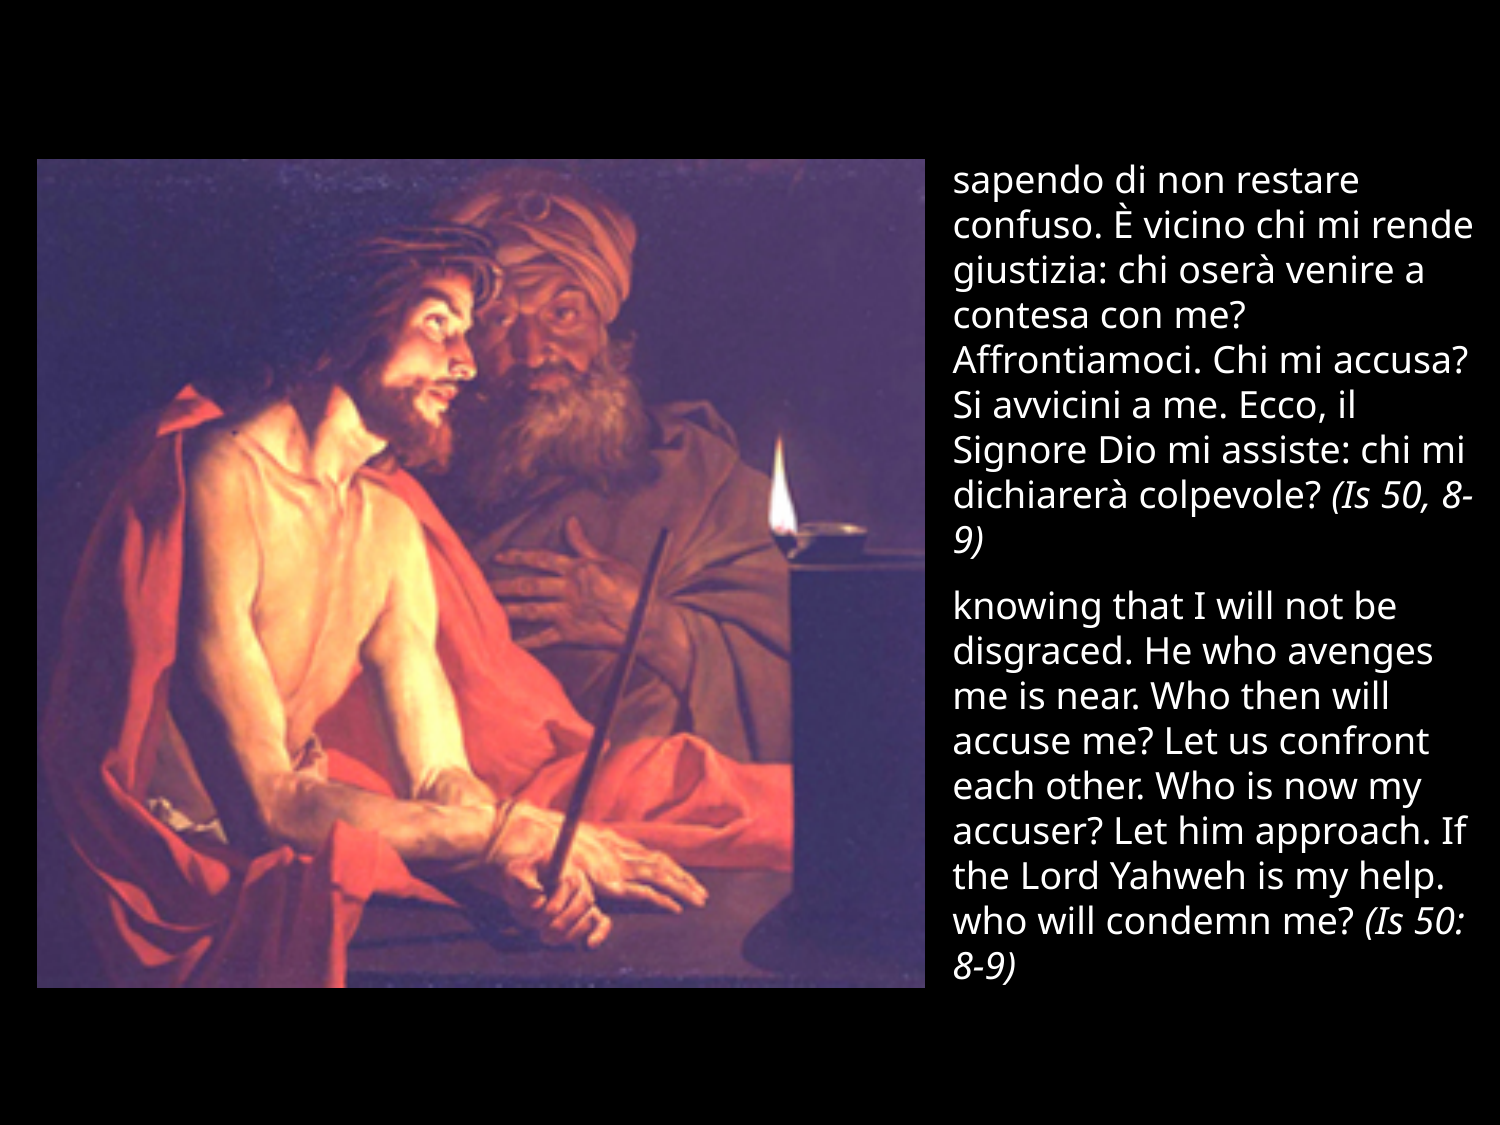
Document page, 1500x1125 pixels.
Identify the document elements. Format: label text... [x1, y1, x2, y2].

picture [37, 159, 925, 988]
text_box knowing that I will not be disgraced. He who avenges me is near. Who then will accuse me? Let us confront each other. Who is now my accuser? Let him approach. If the Lord Yahweh is my help. who will condemn me? (Is 50: 8-9) [937, 574, 1500, 995]
title sapendo di non restare confuso. È vicino chi mi rende giustizia: chi oserà venire a contesa con me? Affrontiamoci. Chi mi accusa? Si avvicini a me. Ecco, il Signore Dio mi assiste: chi mi dichiarerà colpevole? (Is 50, 8-9) [937, 287, 1500, 475]
